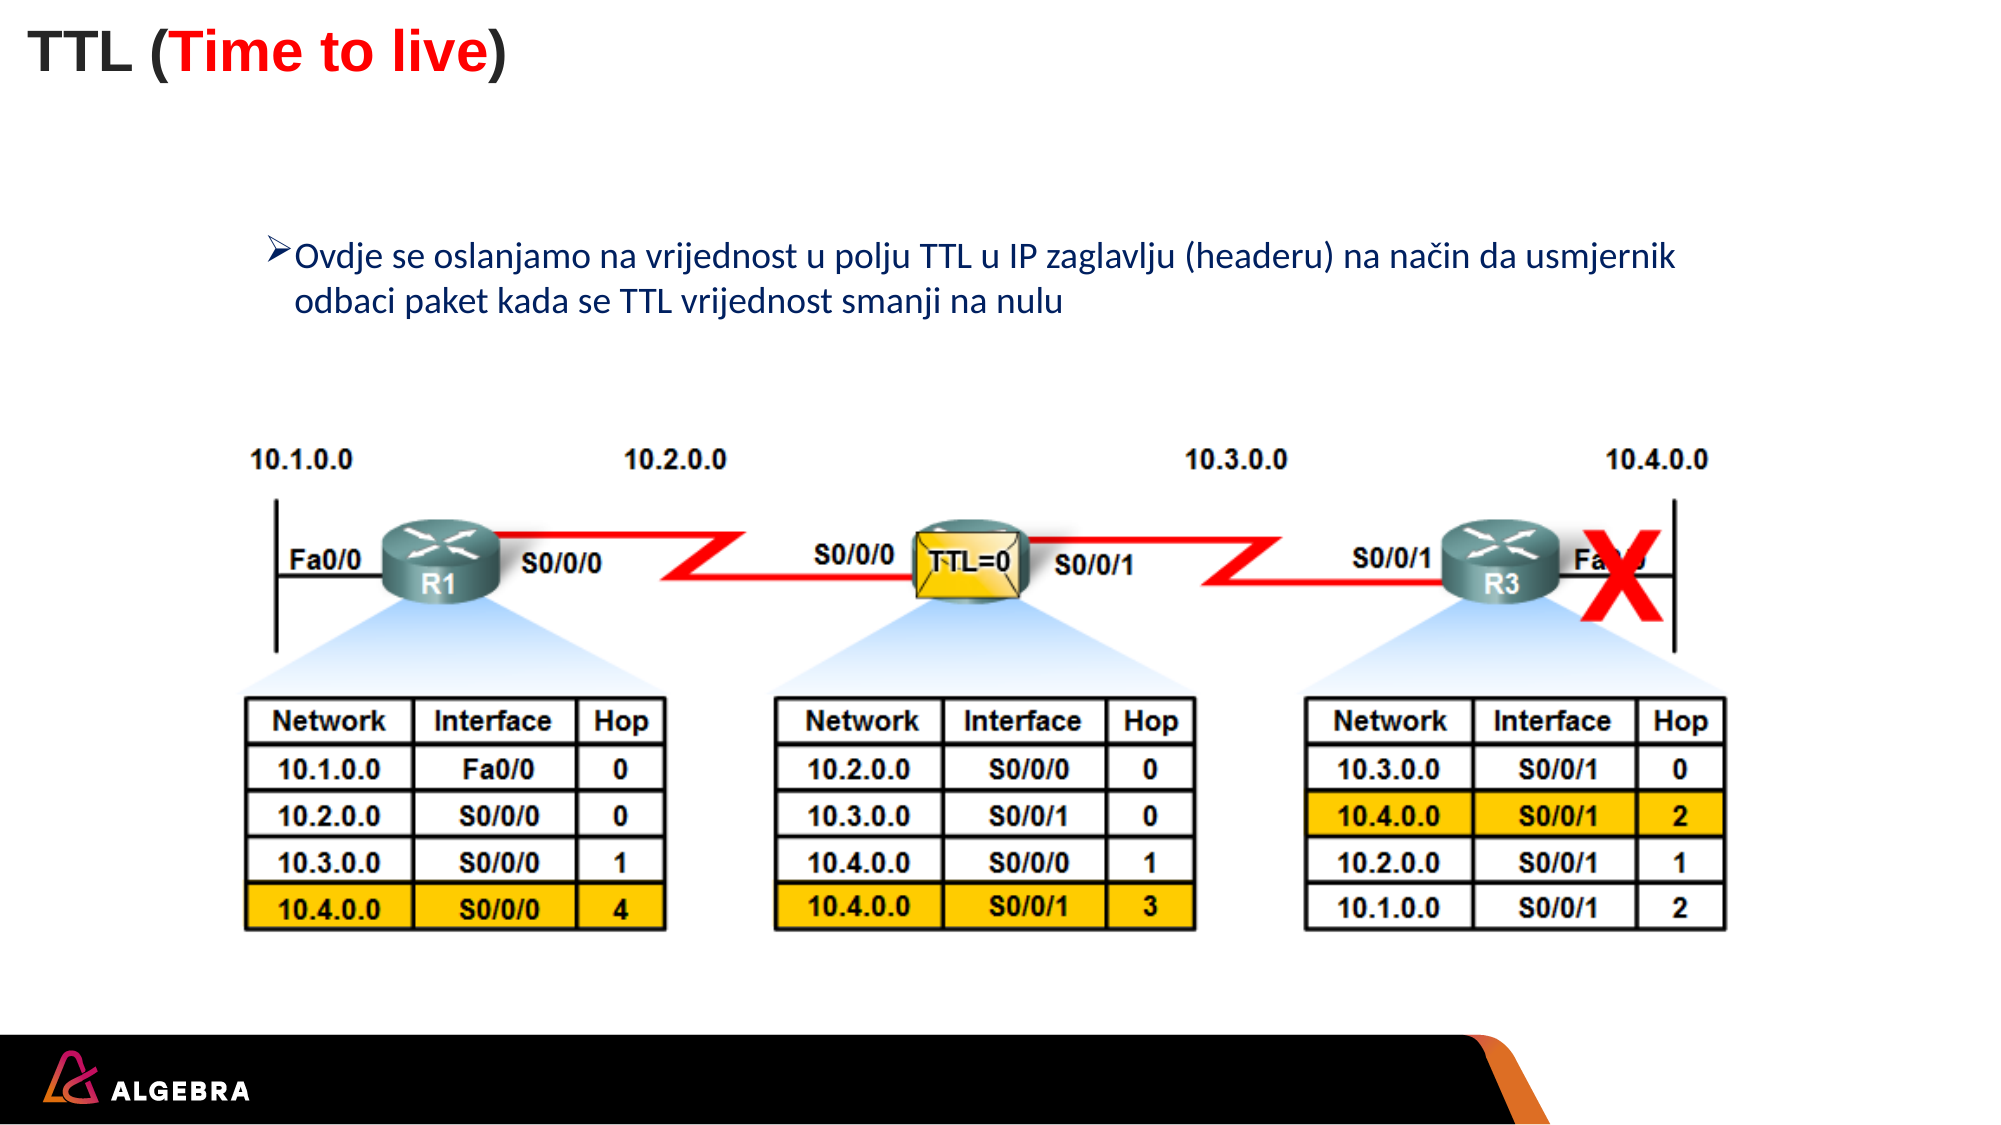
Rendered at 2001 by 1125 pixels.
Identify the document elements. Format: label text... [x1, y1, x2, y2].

title TTL (Time to live) [12, 0, 1317, 107]
picture [234, 428, 1735, 939]
text_box Ovdje se oslanjamo na vrijednost u polju TTL u IP zaglavlju (headeru) na način da usmjernik odbaci paket kada se TTL vrijednost smanji na nulu [249, 223, 1750, 329]
picture [0, 1034, 1733, 1125]
